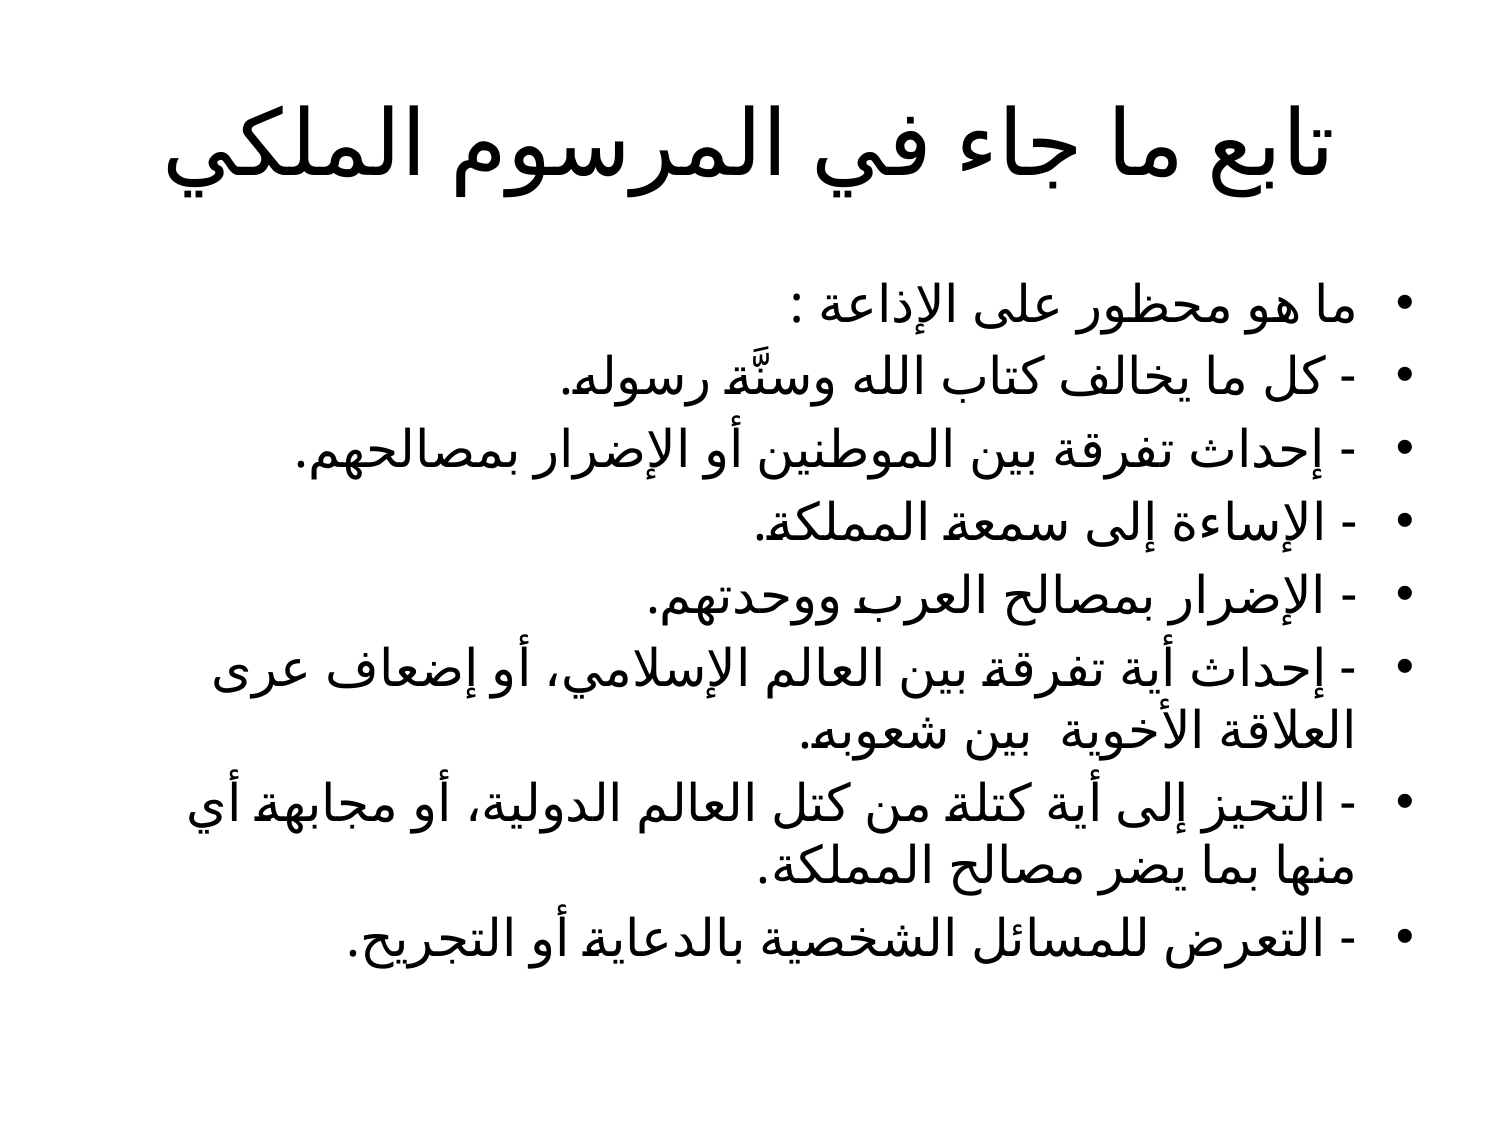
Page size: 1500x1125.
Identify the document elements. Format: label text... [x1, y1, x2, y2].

list ما هو محظور على الإذاعة : - كل ما يخالف كتاب الله وسنَّة رسوله. - إحداث تفرقة بين الموطنين أو الإضرار بمصالحهم. - الإساءة إلى سمعة المملكة. - الإضرار بمصالح العرب ووحدتهم. - إحداث أية تفرقة بين العالم الإسلامي، أو إضعاف عرى العلاقة الأخوية بين شعوبه. - التحيز إلى أية كتلة من كتل العالم الدولية، أو مجابهة أي منها بما يضر مصالح المملكة. - التعرض للمسائل الشخصية بالدعاية أو التجريح. [75, 262, 1425, 975]
title تابع ما جاء في المرسوم الملكي [75, 45, 1425, 233]
